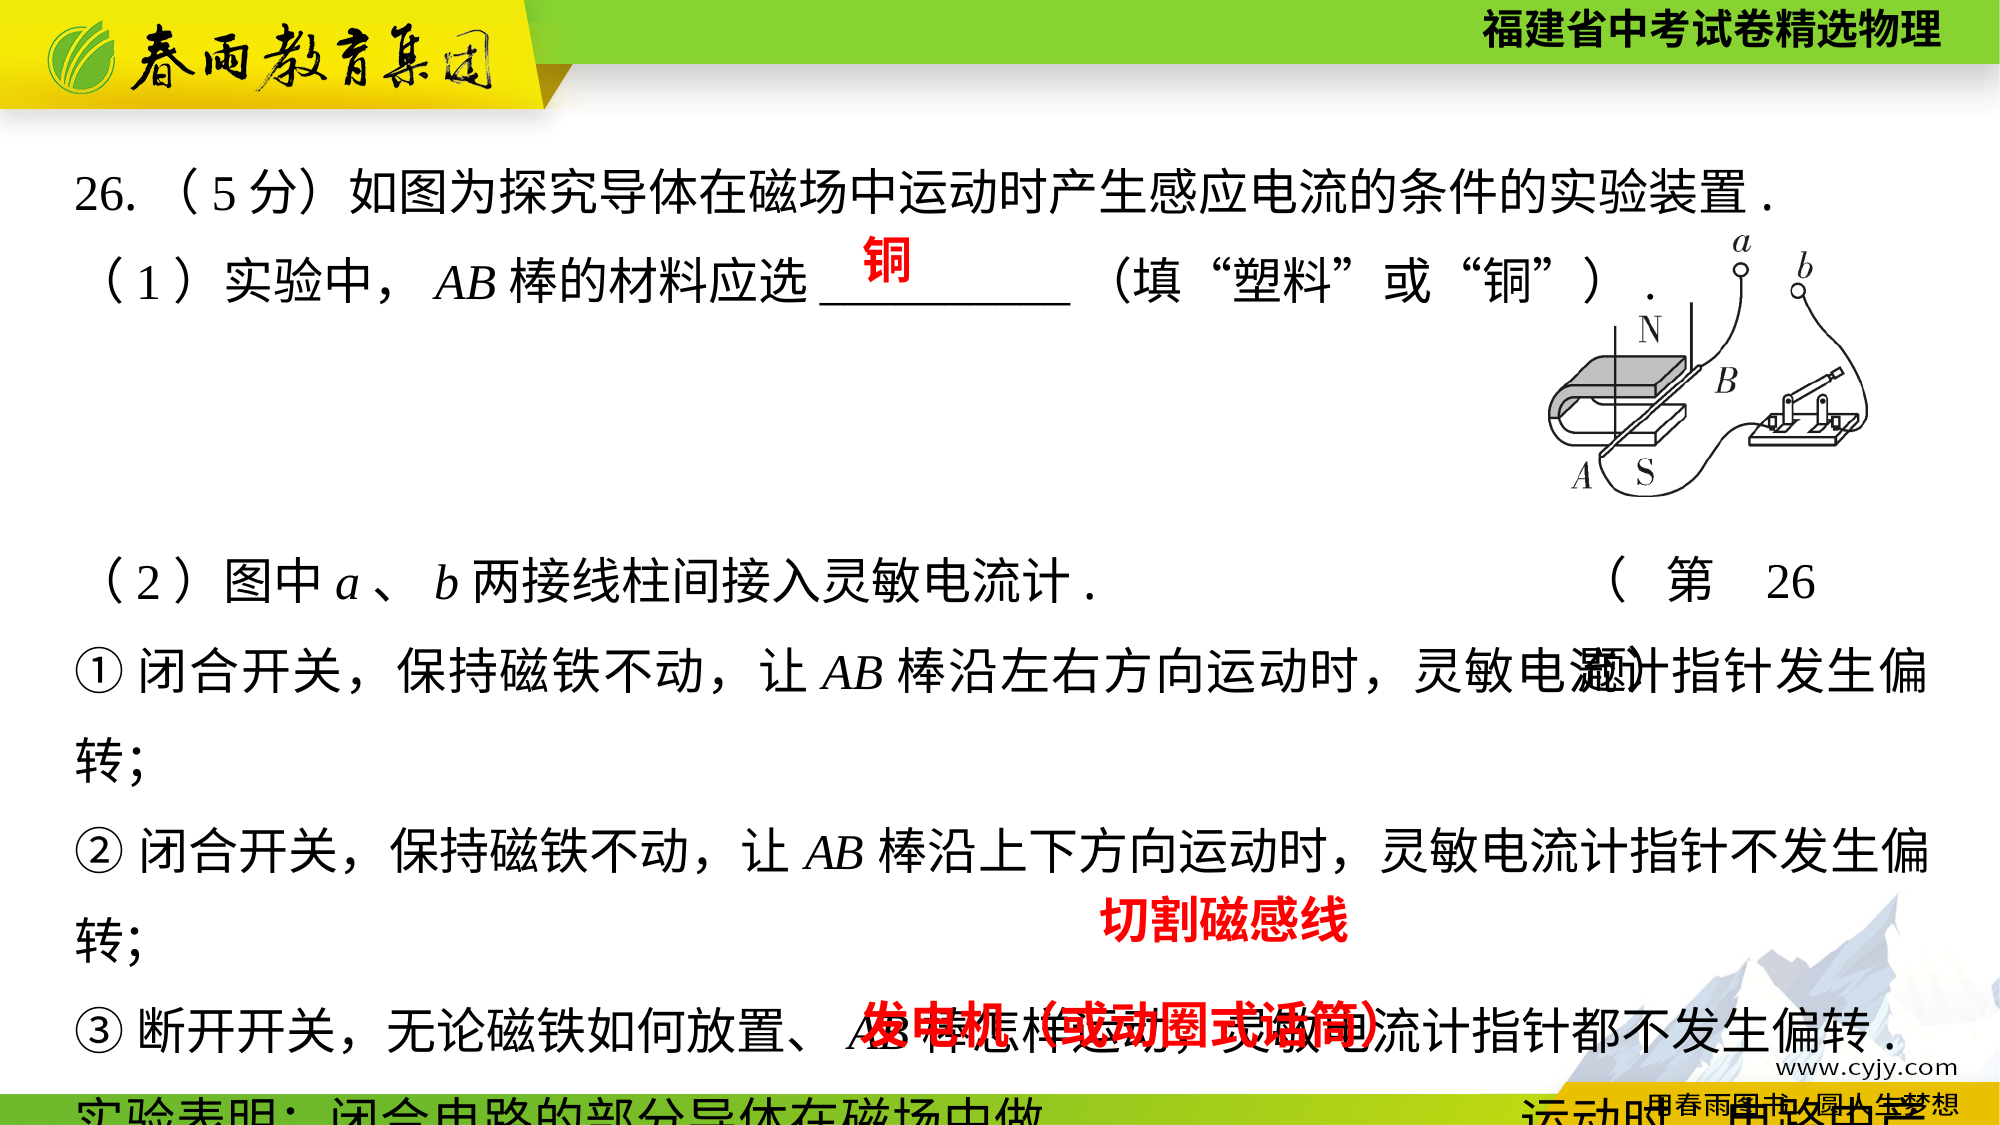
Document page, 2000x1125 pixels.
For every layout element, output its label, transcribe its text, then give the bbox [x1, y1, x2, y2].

text_box 发电机（或动圈式话筒） [844, 956, 1425, 1061]
picture [0, 0, 2000, 1125]
list 26.（5分）如图为探究导体在磁场中运动时产生感应电流的条件的实验装置. （1）实验中，AB棒的材料应选__________（填“塑料”或“铜”）. （2）图中a、b两接线柱间接入灵敏电流计. ①闭合开关，保持磁铁不动，让AB棒沿左右方向运动时，灵敏电流计指针发生偏转； ②闭合开关，保持磁铁不动，让AB棒沿上下方向运动时，灵敏电流计指针不发生偏转； ③断开开关，无论磁铁如何放置、AB棒怎样运动，灵敏电流计指针都不发生偏转. 实验表明：闭合电路的部分导体在磁场中做__________________运动时，电路中产生感应电流.据此原理制造的设备有______________________________（举一例即可）. [59, 122, 1944, 1077]
text_box 铜 [847, 221, 978, 296]
text_box （第26题） [1562, 511, 1843, 617]
text_box 切割磁感线 [1084, 881, 1415, 956]
